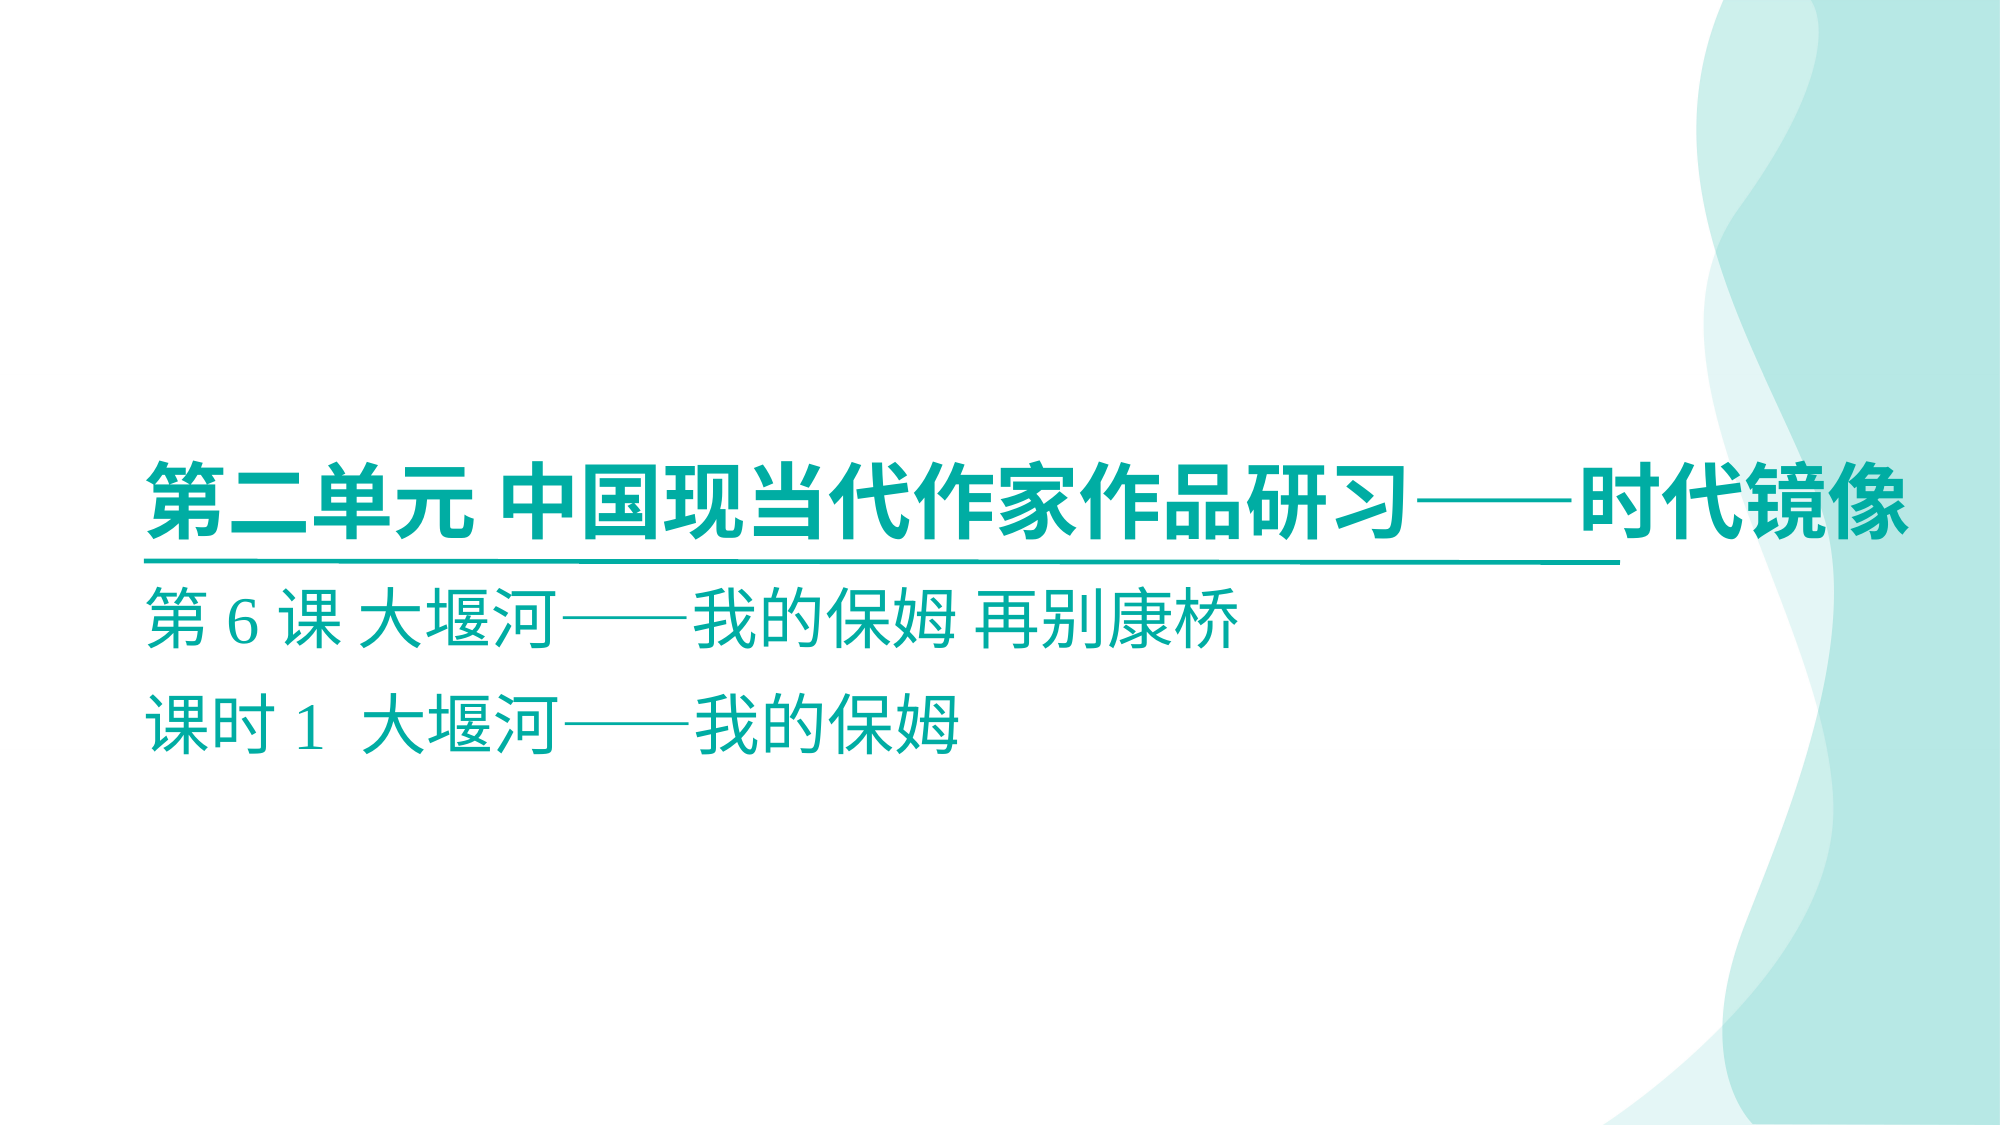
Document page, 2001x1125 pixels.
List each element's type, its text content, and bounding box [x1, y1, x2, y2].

text_box 第二单元 中国现当代作家作品研习——时代镜像 [143, 430, 1976, 549]
text_box 课时1 大堰河——我的保姆 [143, 679, 1946, 847]
picture [0, 0, 2000, 1125]
